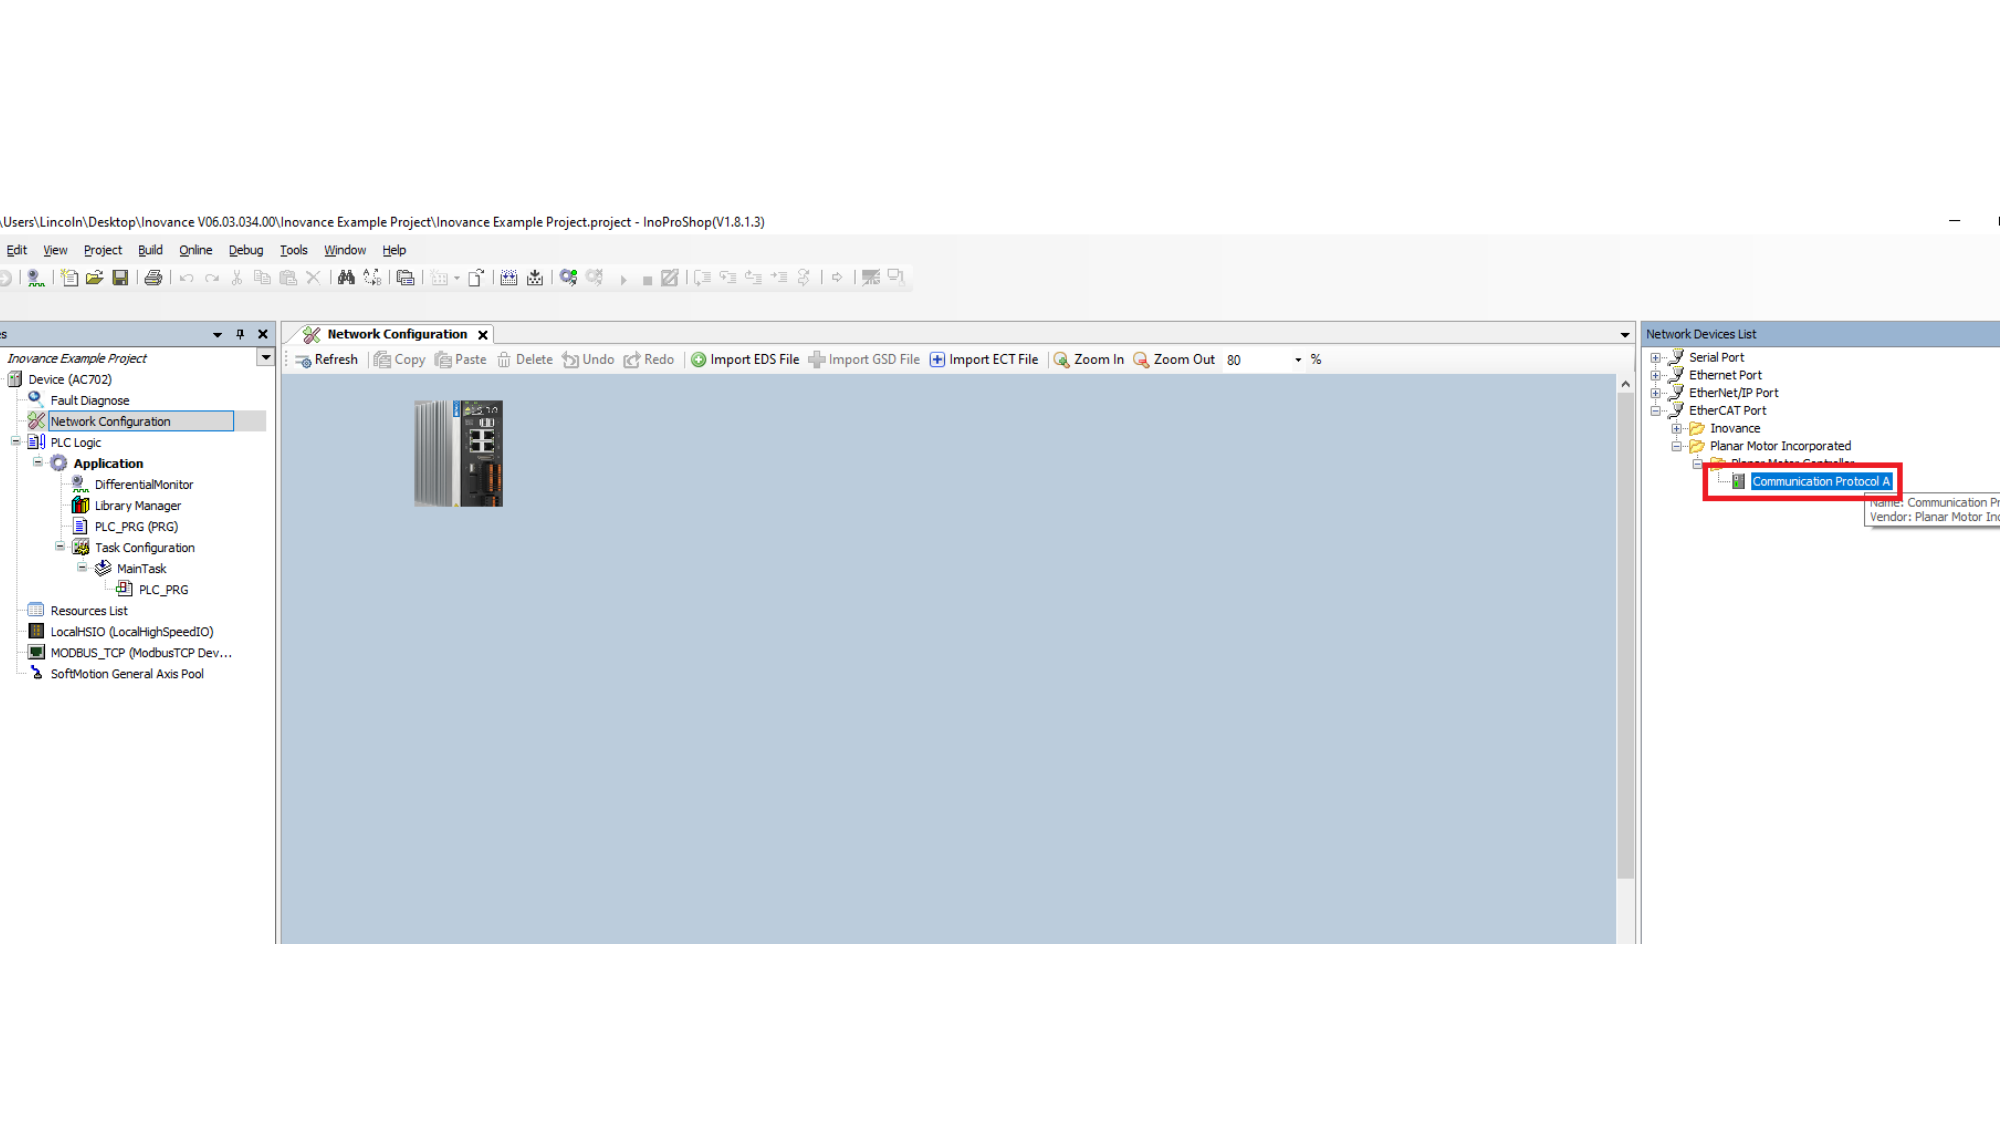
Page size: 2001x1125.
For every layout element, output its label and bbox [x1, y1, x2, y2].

list [0, 209, 2000, 944]
